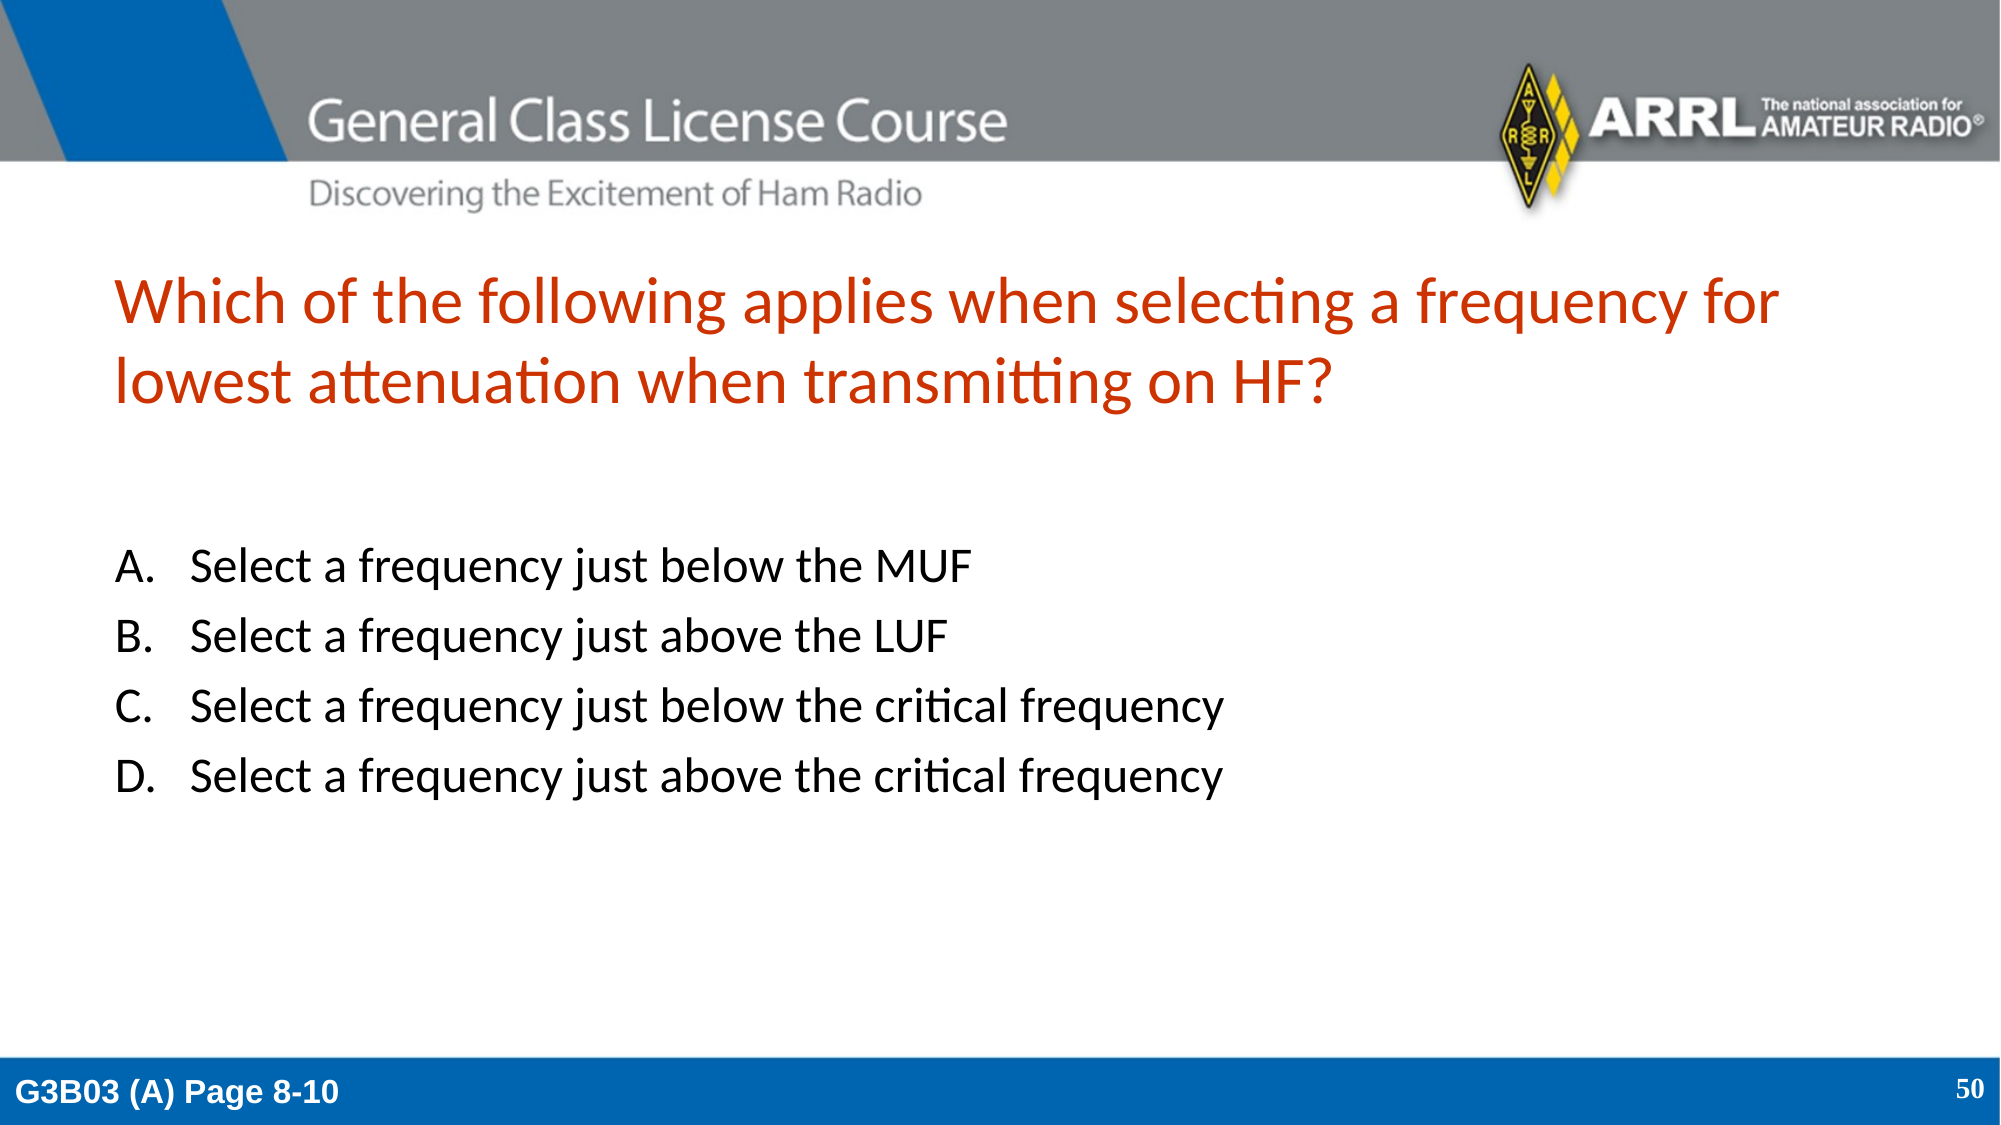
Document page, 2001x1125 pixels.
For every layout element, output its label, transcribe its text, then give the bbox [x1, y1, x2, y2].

picture [0, 0, 2001, 1125]
text_box 50 [1875, 1062, 2000, 1113]
text_box G3B03 (A) Page 8-10 [0, 1062, 1313, 1118]
list Select a frequency just below the MUF Select a frequency just above the LUF Select a frequency just below the critical frequency Select a frequency just above the critical frequency [99, 525, 1900, 1005]
title Which of the following applies when selecting a frequency for lowest attenuation when transmitting on HF? [99, 249, 1900, 468]
